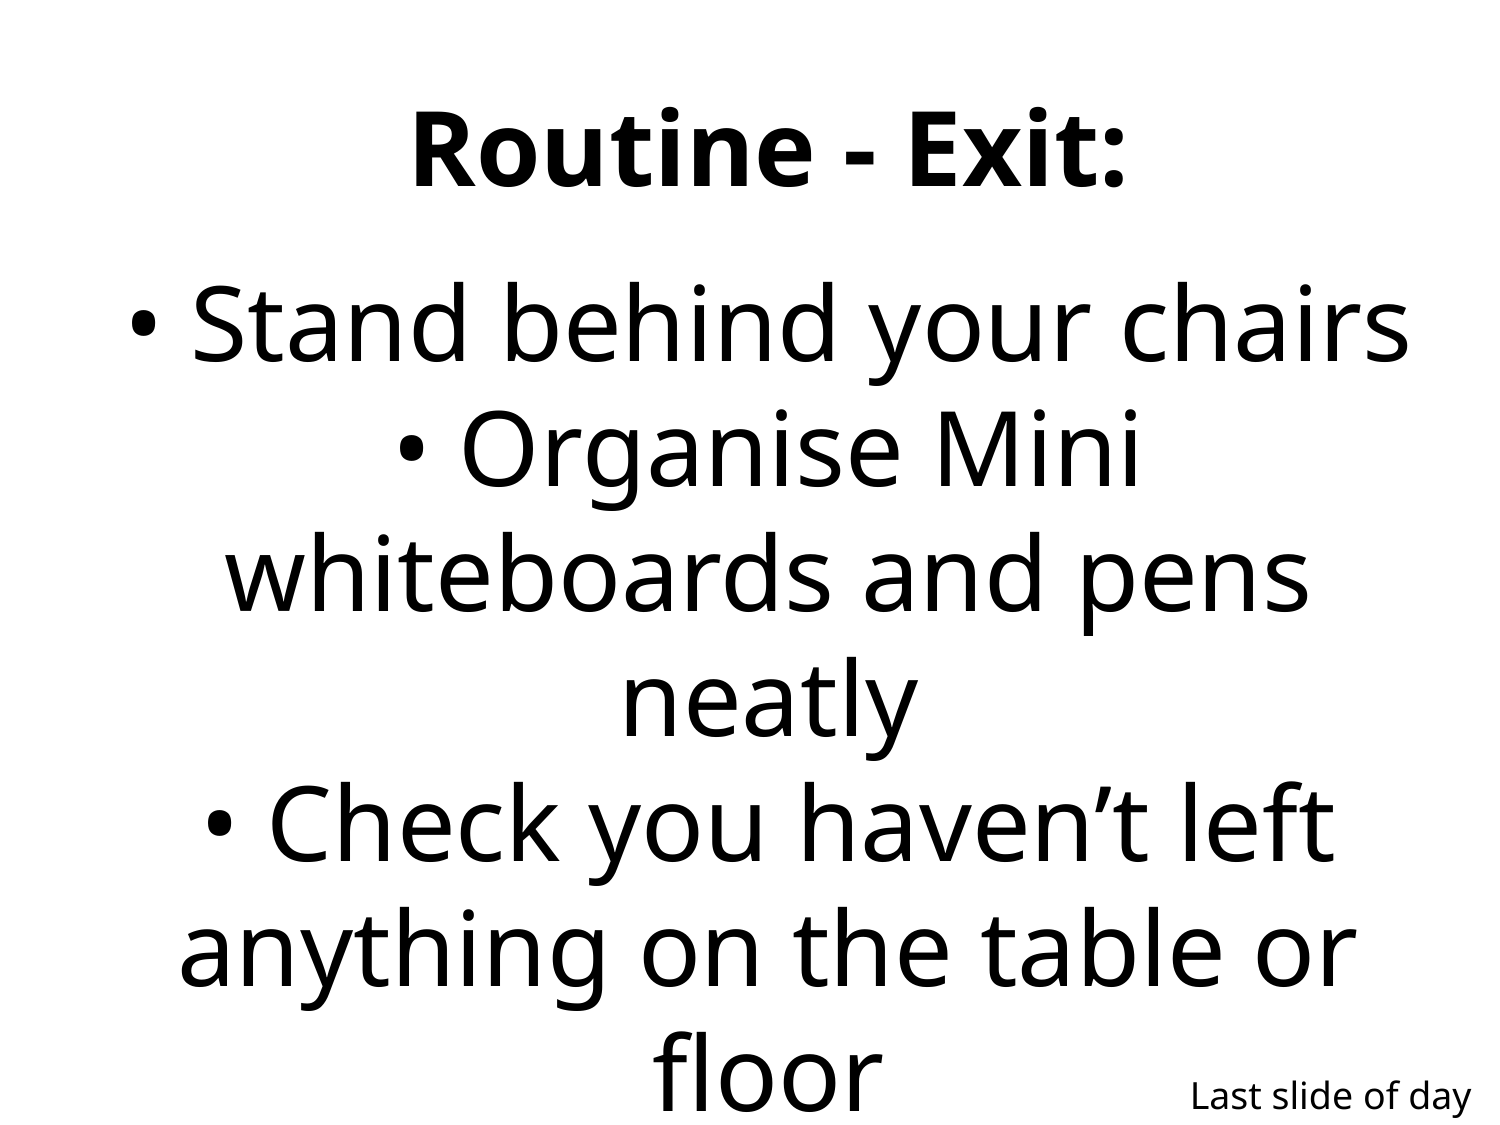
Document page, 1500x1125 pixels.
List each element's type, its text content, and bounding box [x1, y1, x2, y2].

text_box Routine - Exit: • Stand behind your chairs • Organise Mini whiteboards and pens neatly • Check you haven’t left anything on the table or floor • Wait patiently [99, 75, 1438, 1125]
text_box Last slide of day 1 [1175, 1064, 1500, 1125]
